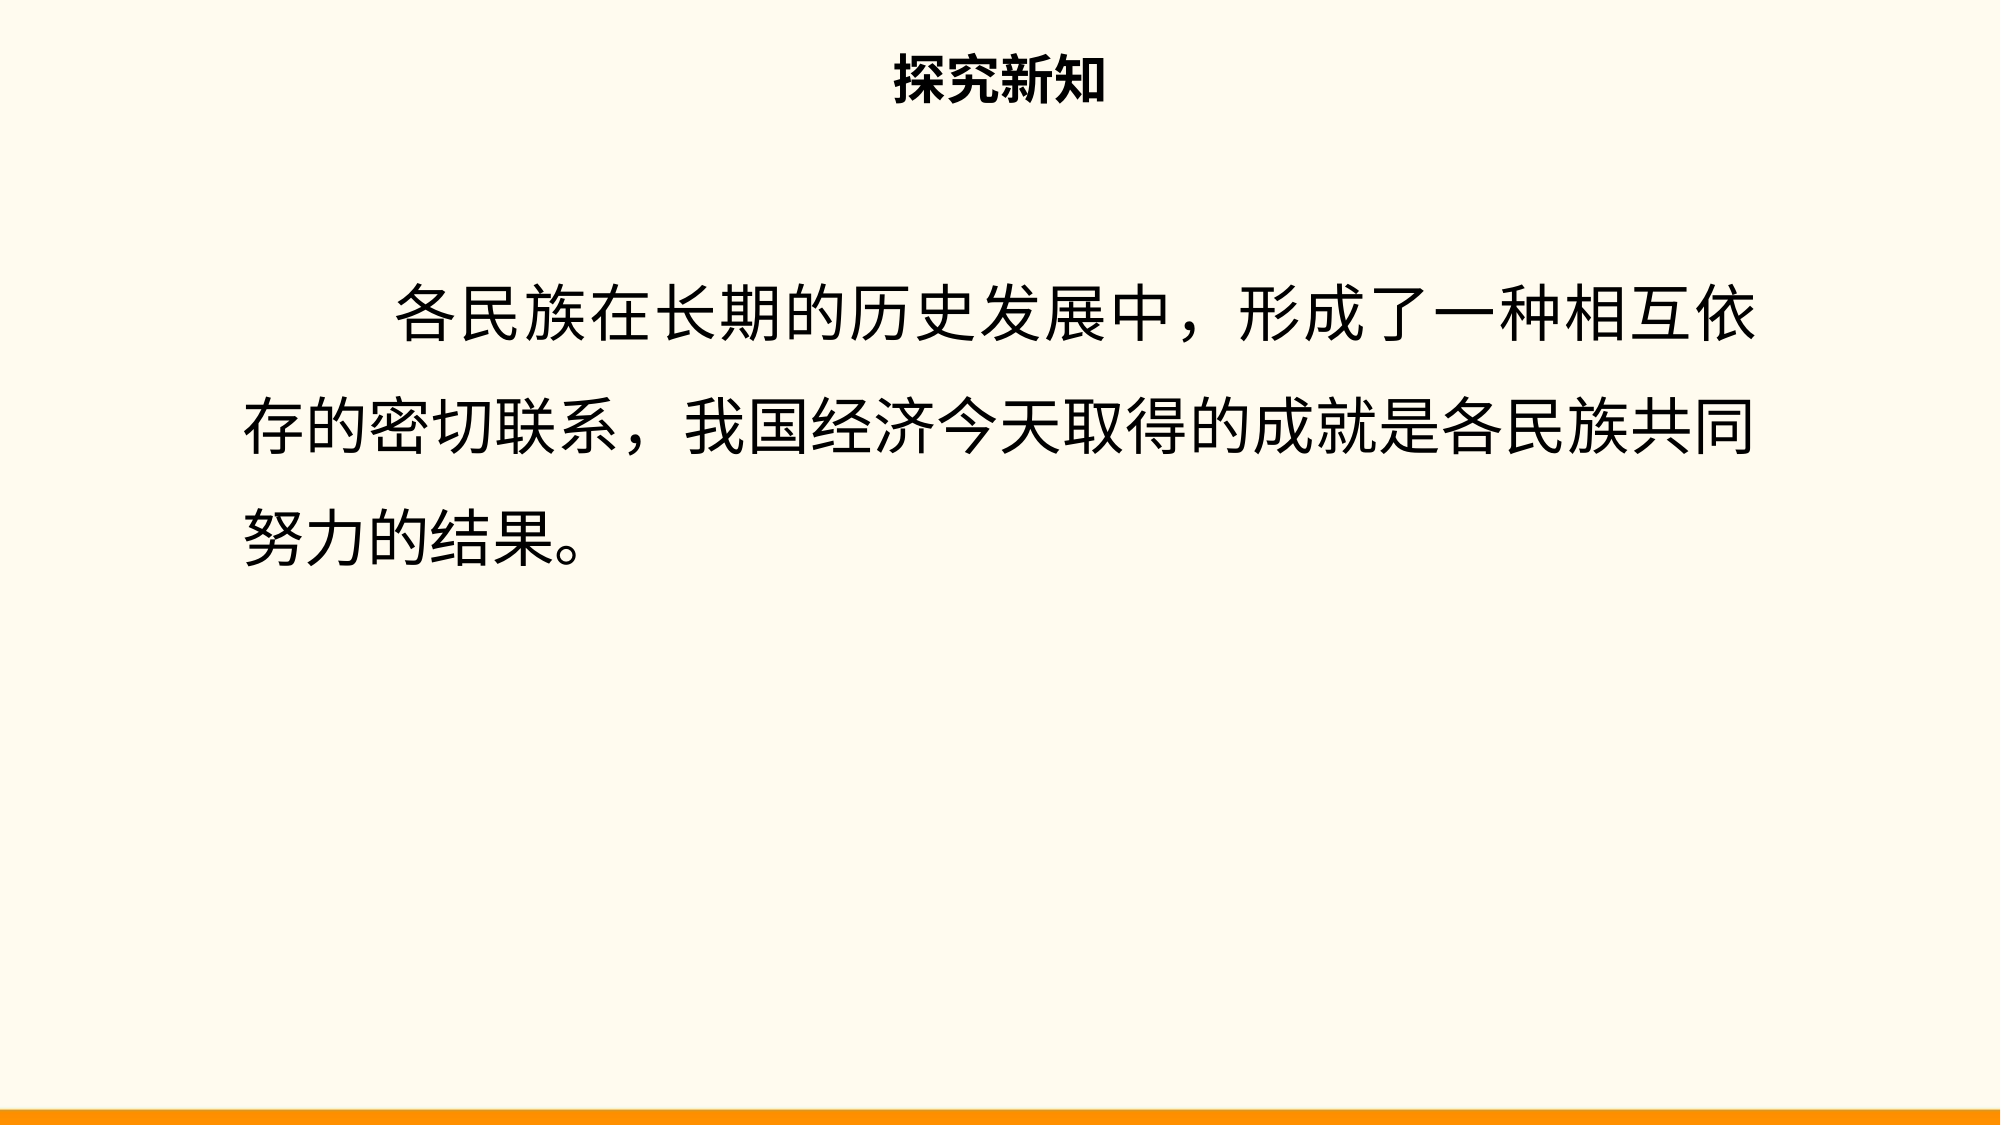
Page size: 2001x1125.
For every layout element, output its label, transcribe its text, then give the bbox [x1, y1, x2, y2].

picture [0, 0, 2001, 1125]
title 探究新知 [193, 38, 1808, 119]
text_box 各民族在长期的历史发展中，形成了一种相互依存的密切联系，我国经济今天取得的成就是各民族共同努力的结果。 [227, 229, 1772, 377]
